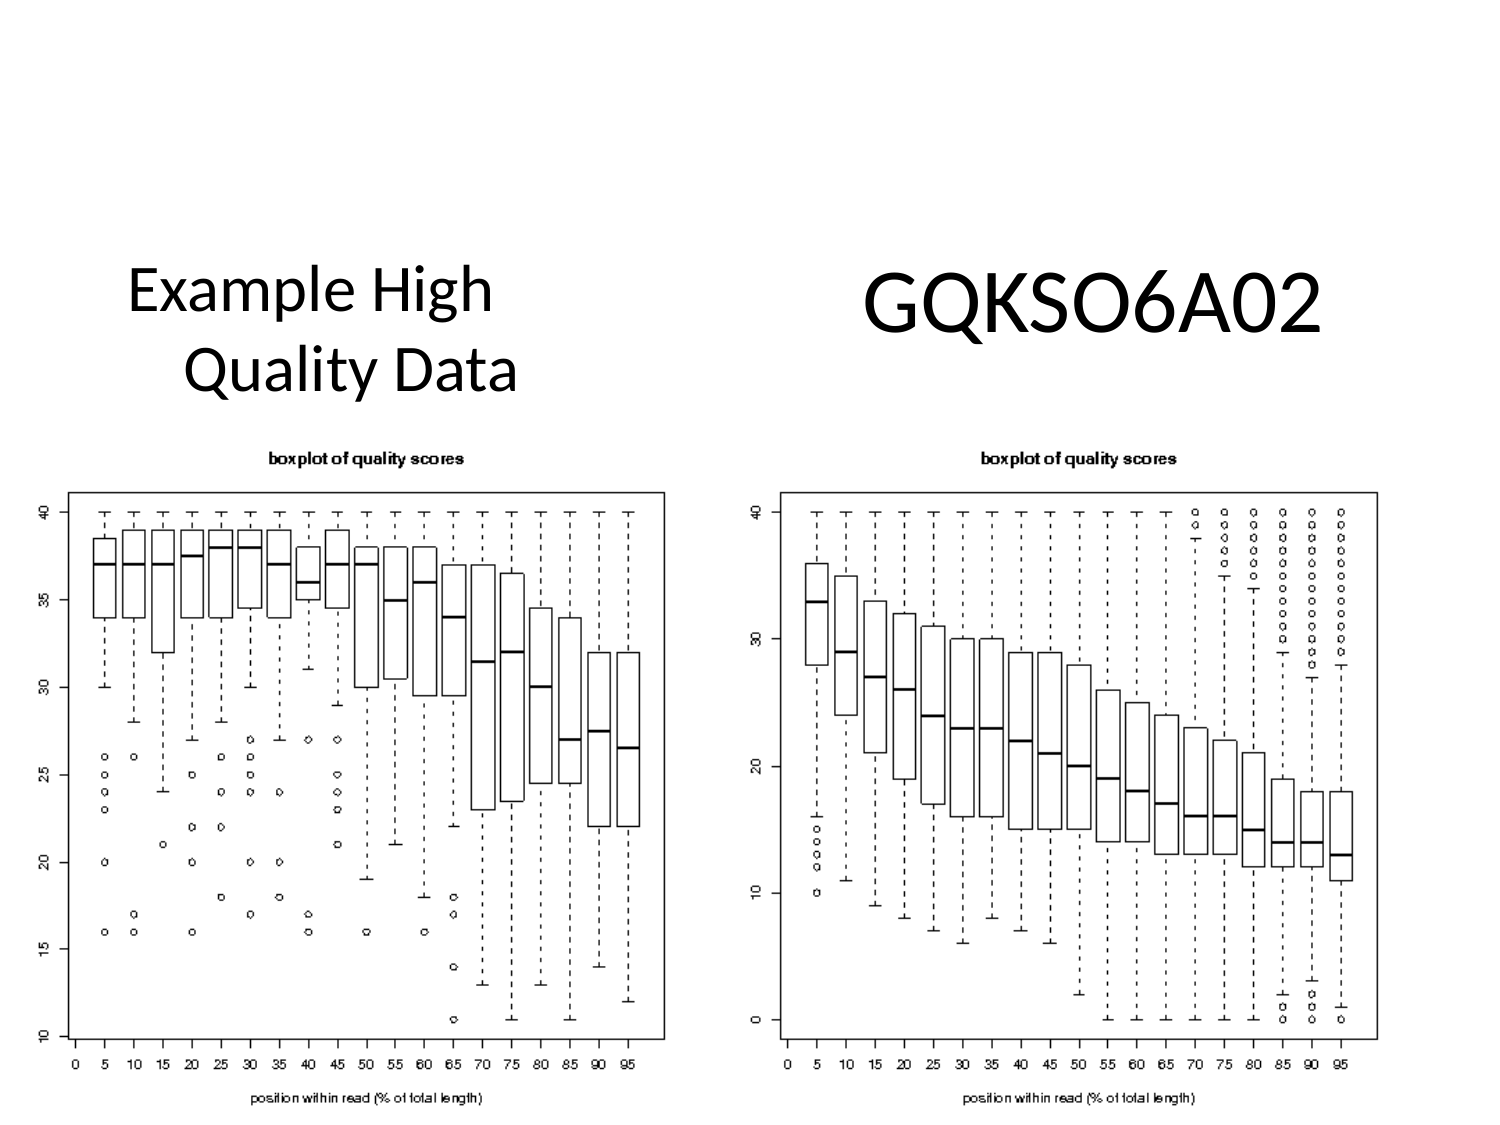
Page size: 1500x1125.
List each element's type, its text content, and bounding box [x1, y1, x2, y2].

picture [0, 424, 701, 1125]
list Example High Quality Data [112, 237, 688, 423]
title GQKSO6A02 [762, 212, 1426, 381]
picture [712, 424, 1413, 1125]
